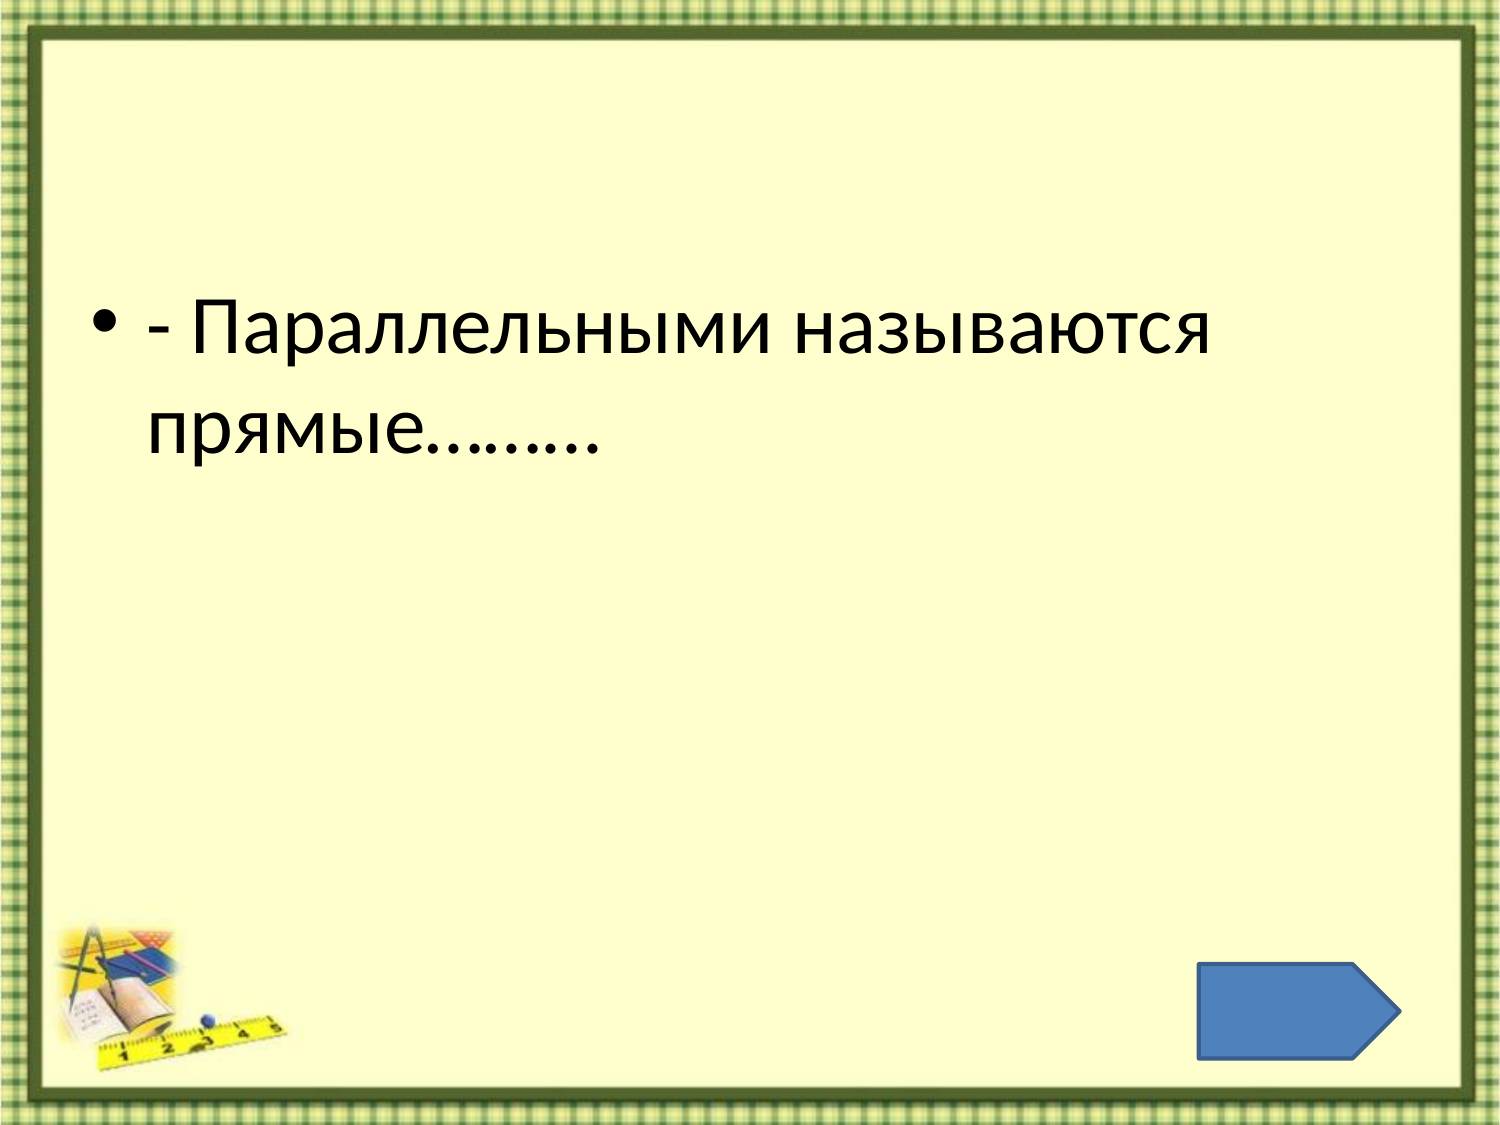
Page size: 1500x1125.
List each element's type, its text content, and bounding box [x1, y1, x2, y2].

text_box [1196, 961, 1402, 1061]
picture [0, 0, 1500, 1125]
list - Параллельными называются прямые……... [75, 262, 1425, 1005]
